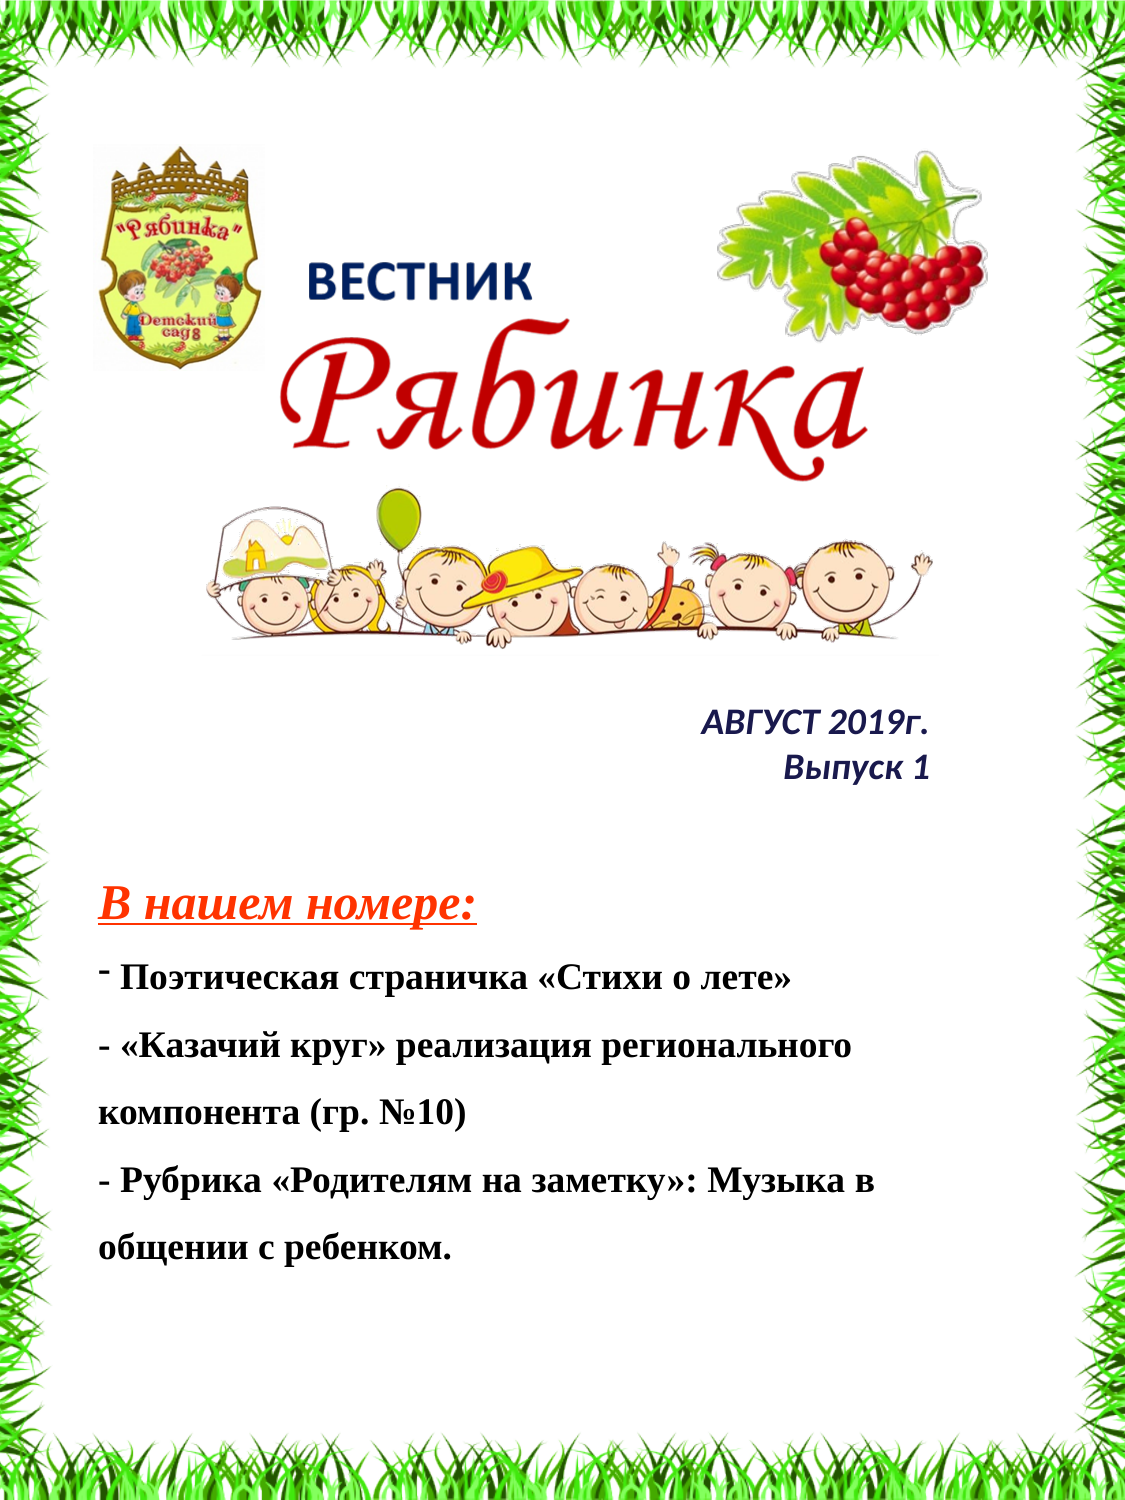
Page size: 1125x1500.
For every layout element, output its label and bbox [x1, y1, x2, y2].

text_box [0, 0, 1125, 1500]
